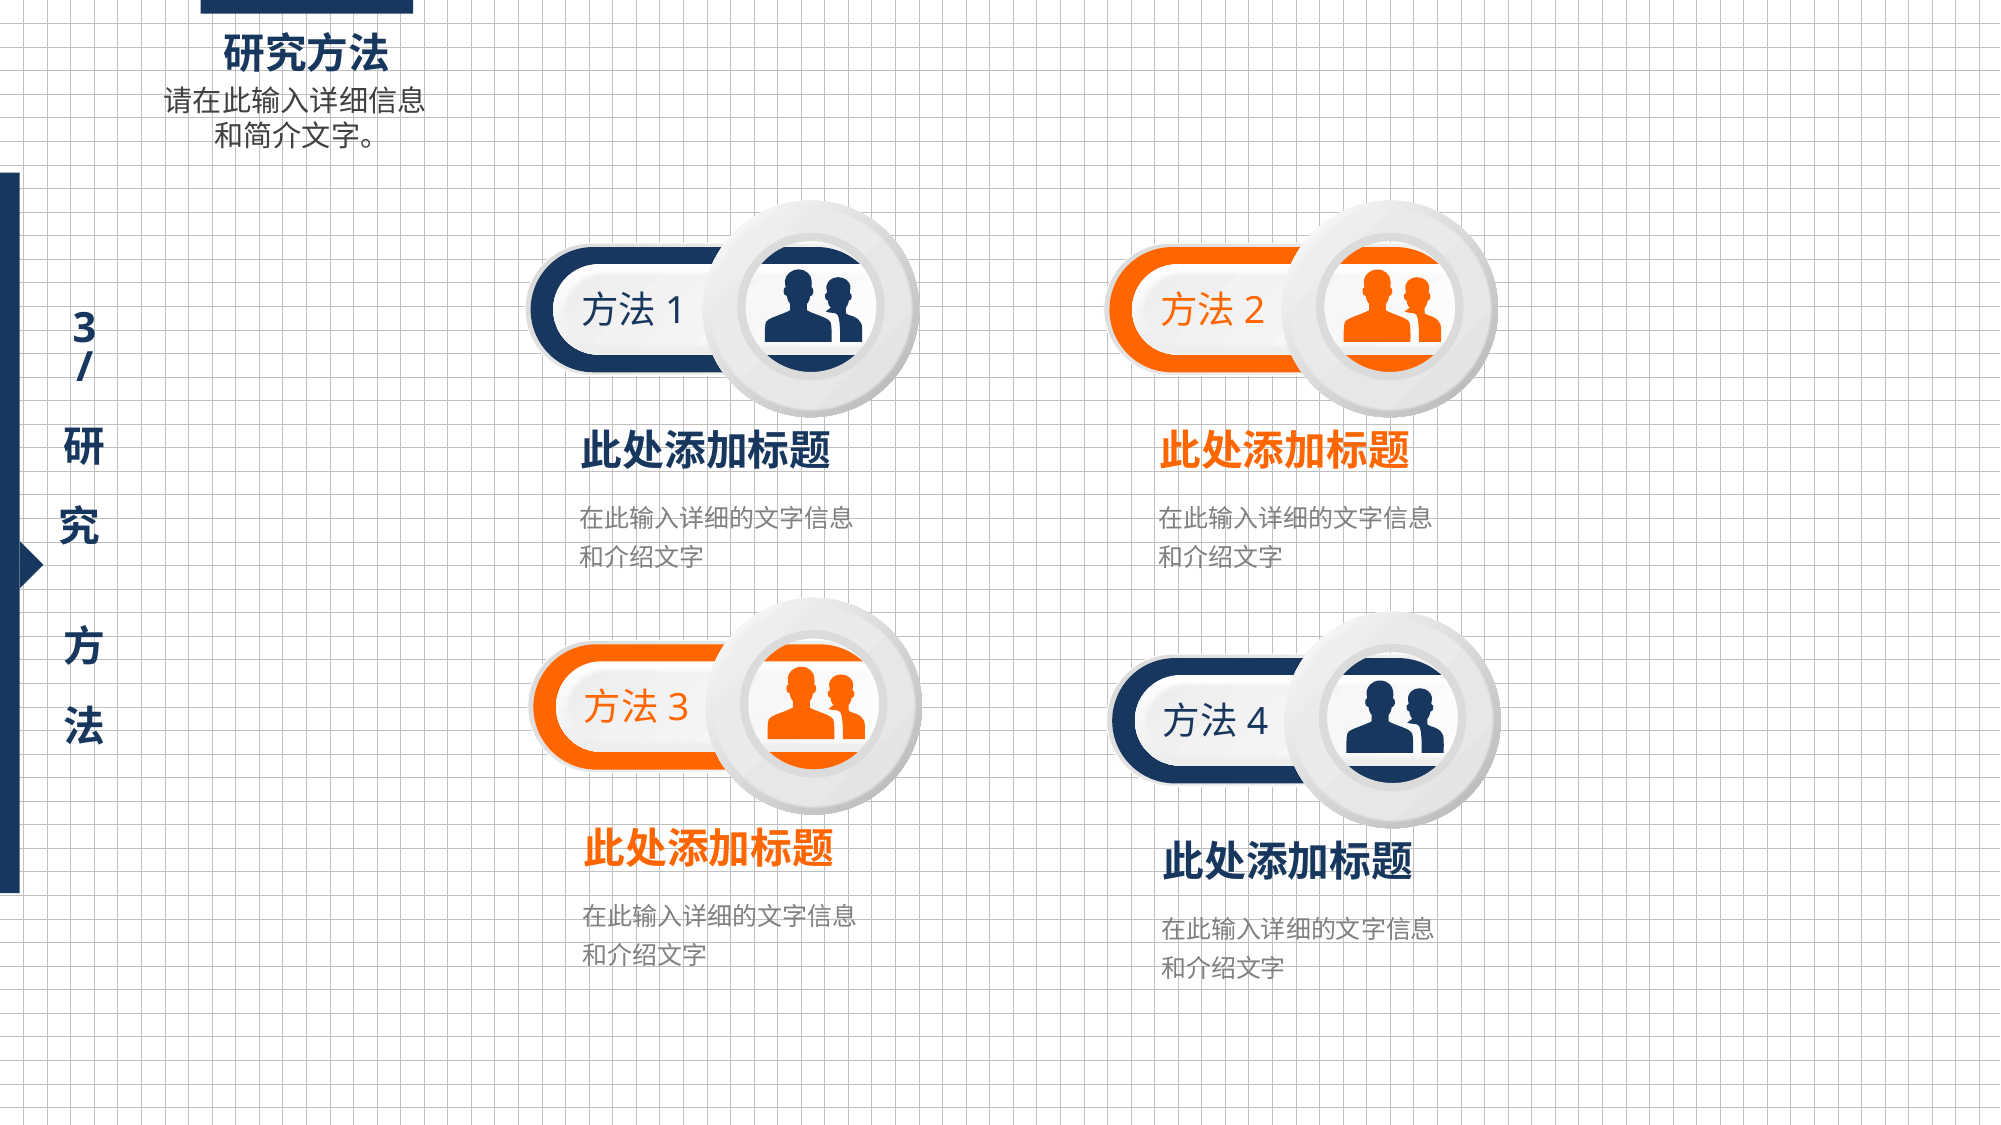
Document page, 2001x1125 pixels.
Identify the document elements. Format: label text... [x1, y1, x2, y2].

text_box 此处添加标题 [566, 416, 847, 482]
text_box 在此输入详细的文字信息 和介绍文字 [1143, 486, 1479, 580]
text_box [1104, 651, 1278, 789]
text_box 此处添加标题 [1147, 827, 1428, 893]
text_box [1283, 611, 1501, 829]
text_box [1135, 363, 1276, 375]
text_box [1107, 244, 1276, 356]
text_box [555, 661, 700, 753]
text_box [522, 240, 697, 378]
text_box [705, 597, 923, 815]
text_box 此处添加标题 [1144, 416, 1426, 482]
text_box [558, 760, 700, 772]
text_box 研究方法 [114, 28, 500, 84]
text_box 3 / 研 究 方 法 [48, 302, 127, 758]
text_box [525, 638, 700, 775]
text_box [1101, 240, 1276, 378]
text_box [1131, 263, 1276, 355]
text_box [1110, 656, 1278, 767]
text_box [531, 642, 700, 753]
text_box [528, 244, 697, 355]
text_box 请在此输入详细信息 和简介文字。 [134, 75, 470, 160]
text_box [1138, 774, 1278, 786]
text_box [0, 172, 44, 894]
text_box 在此输入详细的文字信息 和介绍文字 [564, 486, 901, 580]
text_box 在此输入详细的文字信息 和介绍文字 [567, 883, 903, 977]
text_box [702, 200, 920, 418]
text_box [556, 363, 697, 375]
text_box 此处添加标题 [568, 814, 850, 879]
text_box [1134, 674, 1278, 766]
text_box 在此输入详细的文字信息 和介绍文字 [1146, 897, 1482, 991]
text_box [199, 0, 415, 16]
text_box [1281, 200, 1499, 418]
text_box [552, 263, 697, 355]
